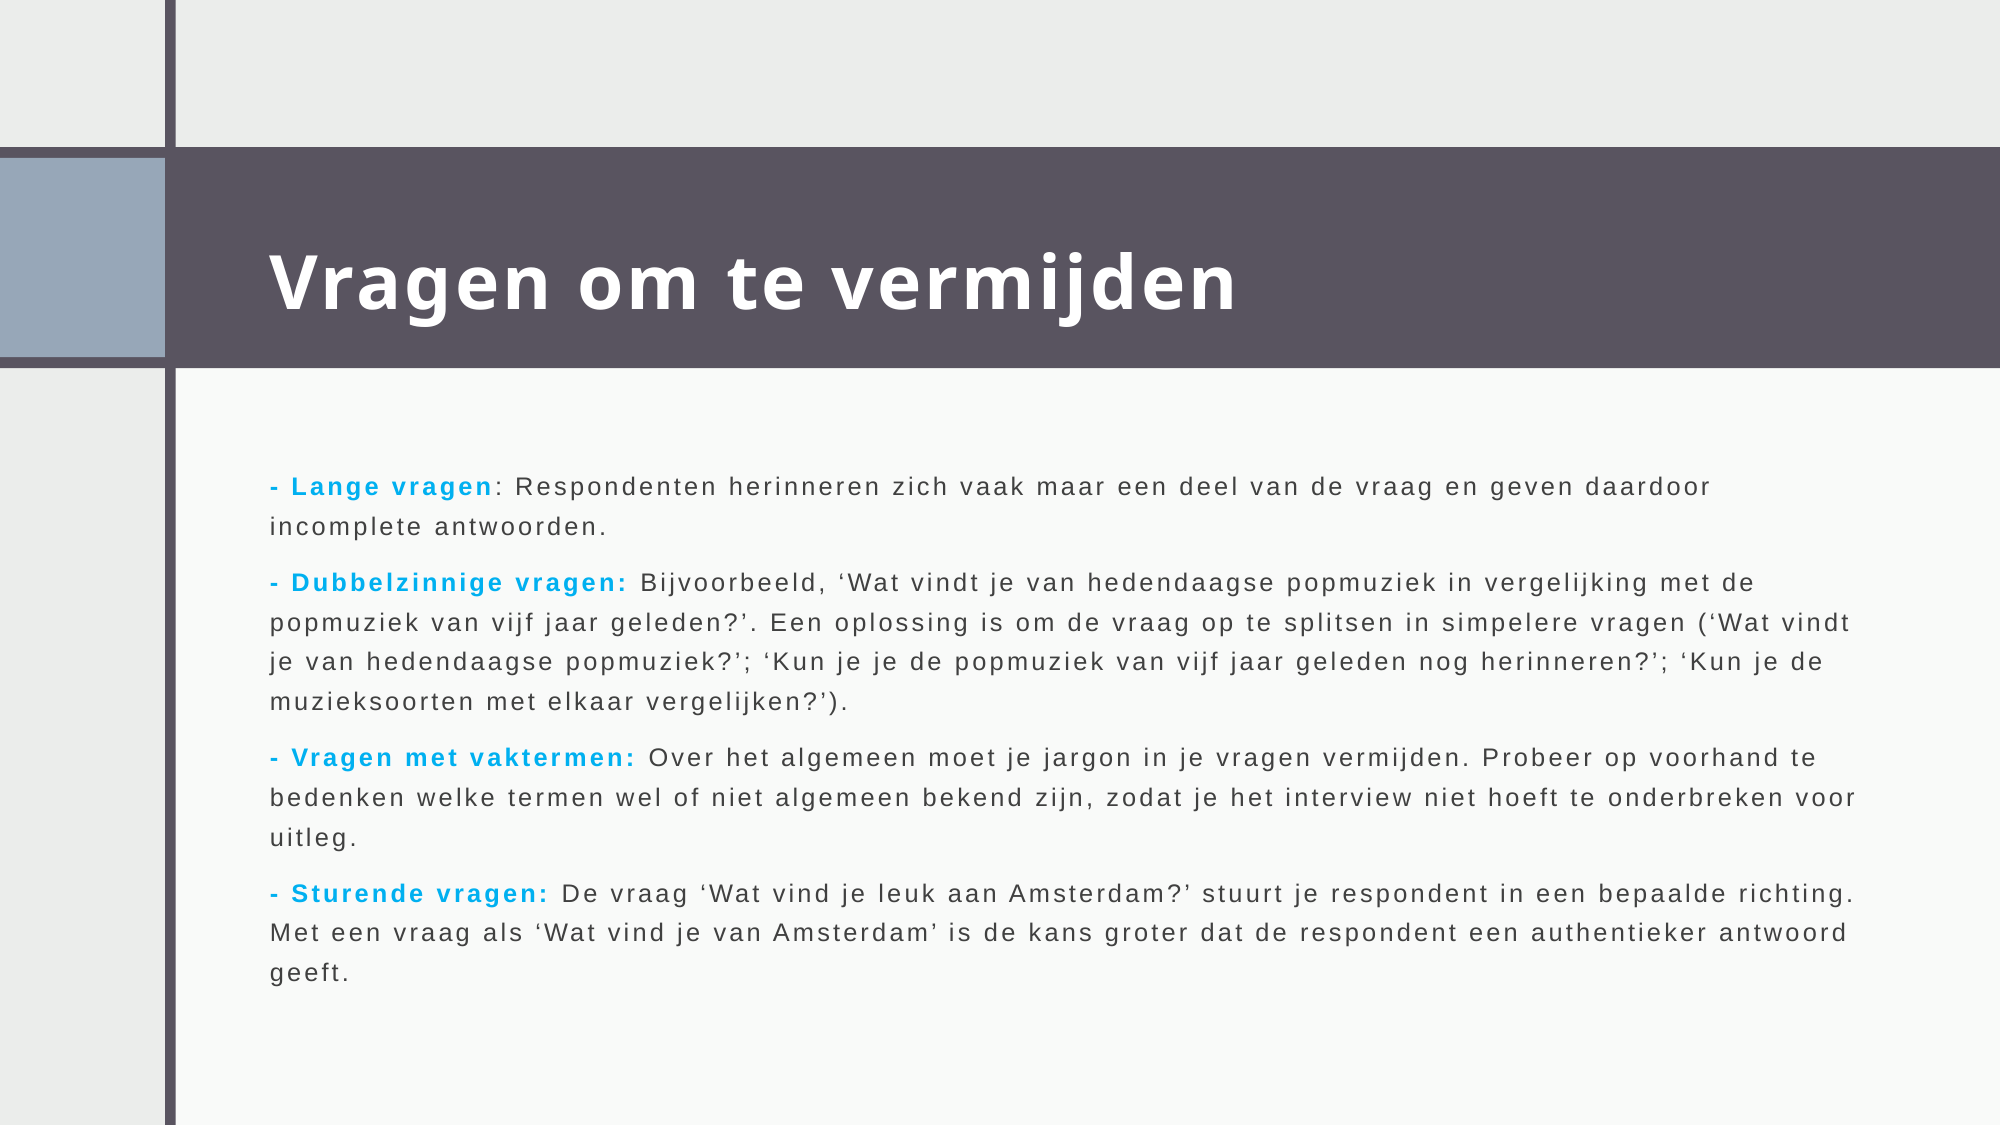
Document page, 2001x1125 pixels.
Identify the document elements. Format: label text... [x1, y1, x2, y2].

text_box [0, 146, 164, 157]
text_box [0, 0, 164, 146]
list - Lange vragen: Respondenten herinneren zich vaak maar een deel van de vraag en geven daardoor incomplete antwoorden. - Dubbelzinnige vragen: Bijvoorbeeld, ‘Wat vindt je van hedendaagse popmuziek in vergelijking met de popmuziek van vijf jaar geleden?’. Een oplossing is om de vraag op te splitsen in simpelere vragen (‘Wat vindt je van hedendaagse popmuziek?’; ‘Kun je je de popmuziek van vijf jaar geleden nog herinneren?’; ‘Kun je de muzieksoorten met elkaar vergelijken?’). - Vragen met vaktermen: Over het algemeen moet je jargon in je vragen vermijden. Probeer op voorhand te bedenken welke termen wel of niet algemeen bekend zijn, zodat je het interview niet hoeft te onderbreken voor uitleg. - Sturende vragen: De vraag ‘Wat vind je leuk aan Amsterdam?’ stuurt je respondent in een bepaalde richting. Met een vraag als ‘Wat vind je van Amsterdam’ is de kans groter dat de respondent een authentieker antwoord geeft. [251, 443, 1882, 1006]
text_box [0, 358, 164, 369]
text_box [0, 157, 164, 358]
text_box [164, 0, 177, 1125]
title Vragen om te vermijden [251, 171, 1895, 341]
text_box [177, 369, 2000, 1125]
text_box [0, 369, 164, 1125]
text_box [177, 146, 2000, 369]
text_box [177, 0, 2000, 146]
